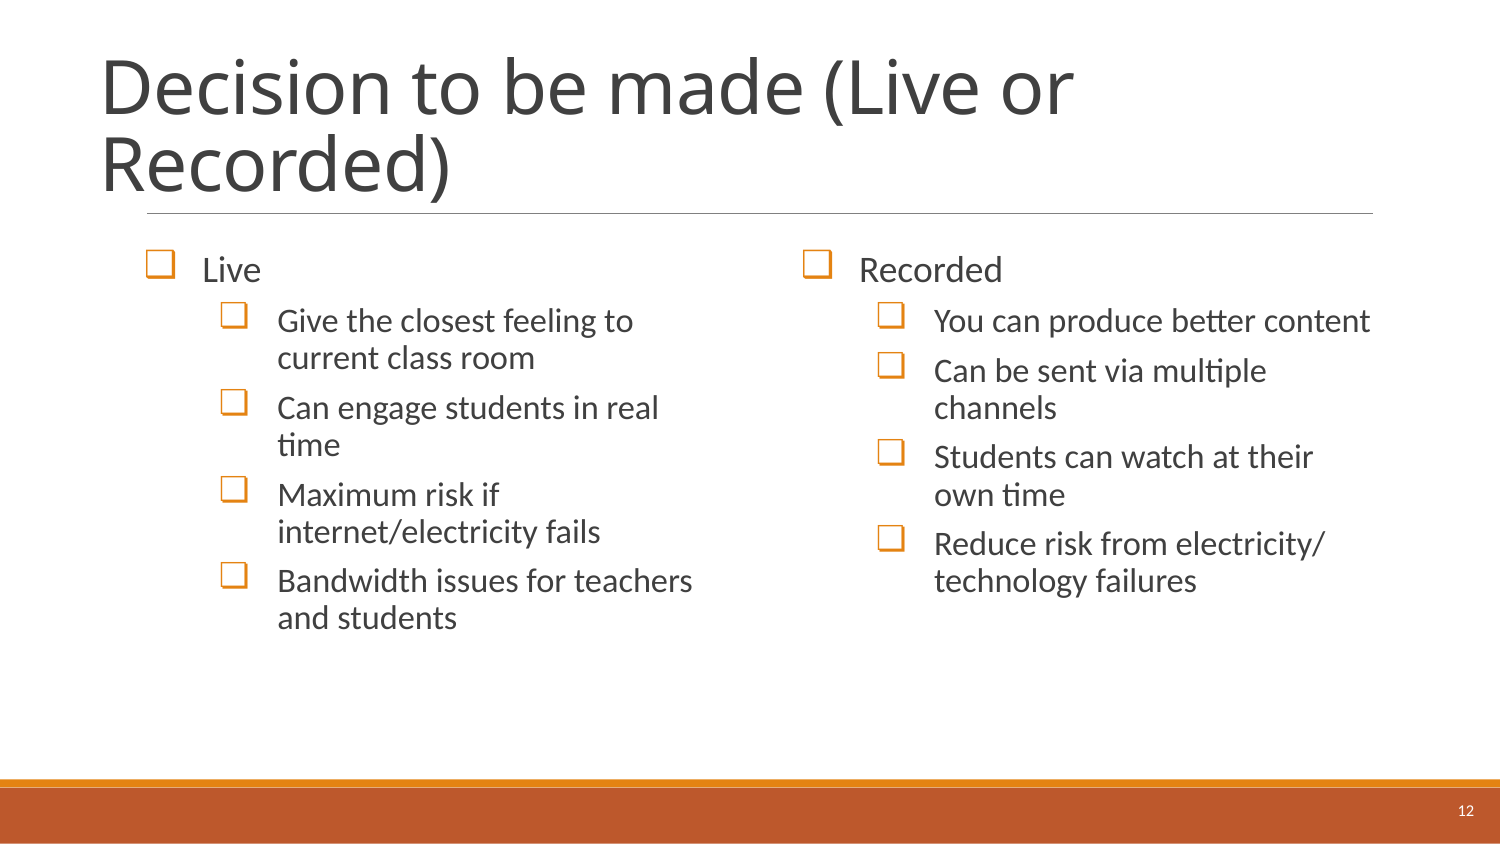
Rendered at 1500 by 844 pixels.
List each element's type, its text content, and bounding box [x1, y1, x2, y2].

title Decision to be made (Live or Recorded) [99, 66, 1313, 207]
list Recorded You can produce better content Can be sent via multiple channels Students can watch at their own time Reduce risk from electricity/ technology failures [784, 250, 1373, 755]
list Live Give the closest feeling to current class room Can engage students in real time Maximum risk if internet/electricity fails Bandwidth issues for teachers and students [127, 250, 716, 755]
slide_number 12 [1431, 776, 1500, 844]
